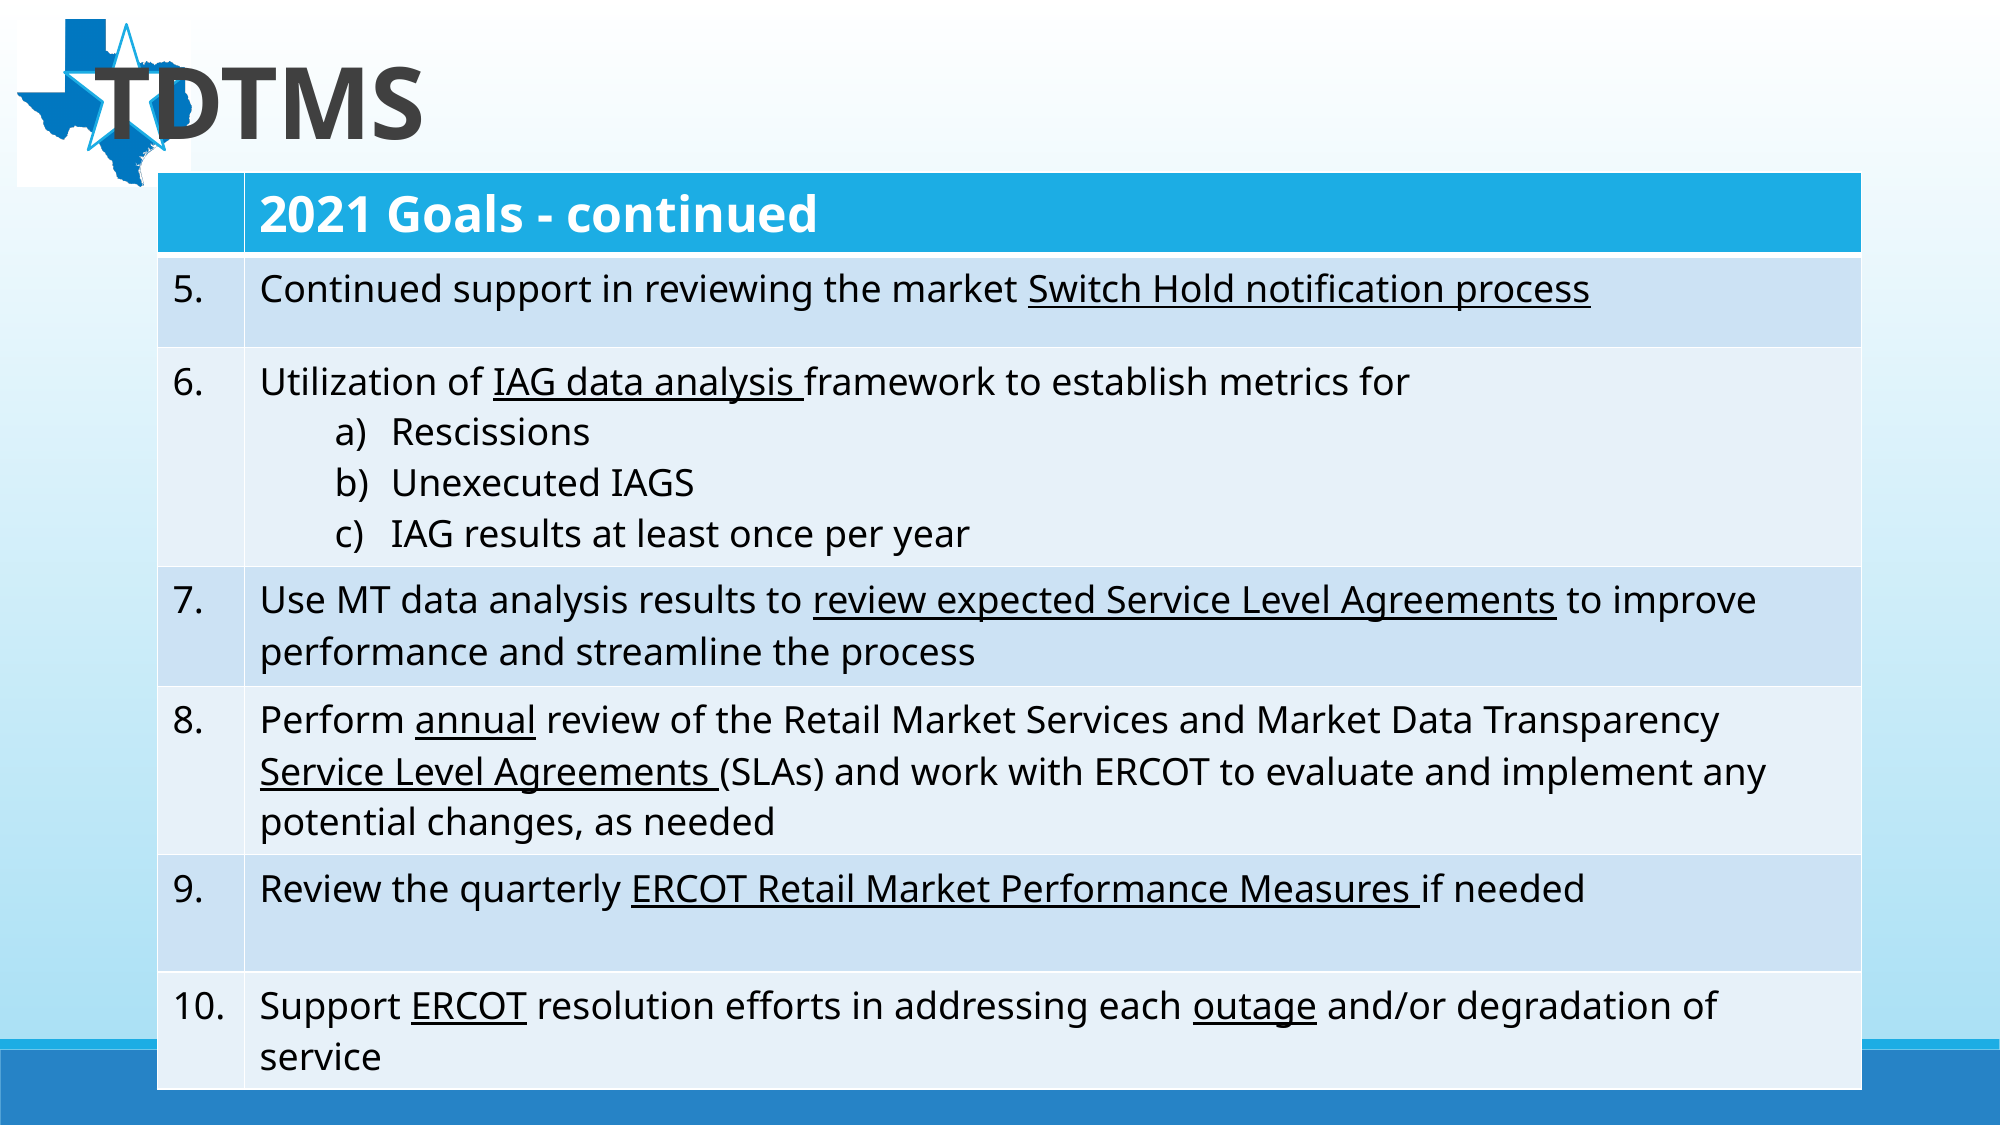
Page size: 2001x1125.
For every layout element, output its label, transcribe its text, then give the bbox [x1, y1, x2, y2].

table_cell 9. [158, 855, 244, 971]
table_cell Perform annual review of the Retail Market Services and Market Data Transparency Service Level Agreements (SLAs) and work with ERCOT to evaluate and implement any potential changes, as needed [245, 687, 1861, 854]
table_cell 6. [158, 348, 244, 566]
table_cell 5. [158, 258, 244, 347]
table_header 2021 Goals - continued [245, 173, 1861, 252]
table_cell Continued support in reviewing the market Switch Hold notification process [245, 258, 1861, 347]
table_cell Support ERCOT resolution efforts in addressing each outage and/or degradation of service [245, 973, 1861, 1088]
table_header [158, 173, 244, 252]
table_cell Review the quarterly ERCOT Retail Market Performance Measures if needed [245, 855, 1861, 971]
table_cell Use MT data analysis results to review expected Service Level Agreements to improve performance and streamline the process [245, 567, 1861, 686]
table_cell 8. [158, 687, 244, 854]
table_cell 7. [158, 567, 244, 686]
title TDTMS [199, 24, 1802, 168]
table_cell 10. [158, 973, 244, 1088]
picture [16, 19, 192, 188]
table_cell Utilization of IAG data analysis framework to establish metrics for Rescissions Unexecuted IAGS IAG results at least once per year [245, 348, 1861, 566]
